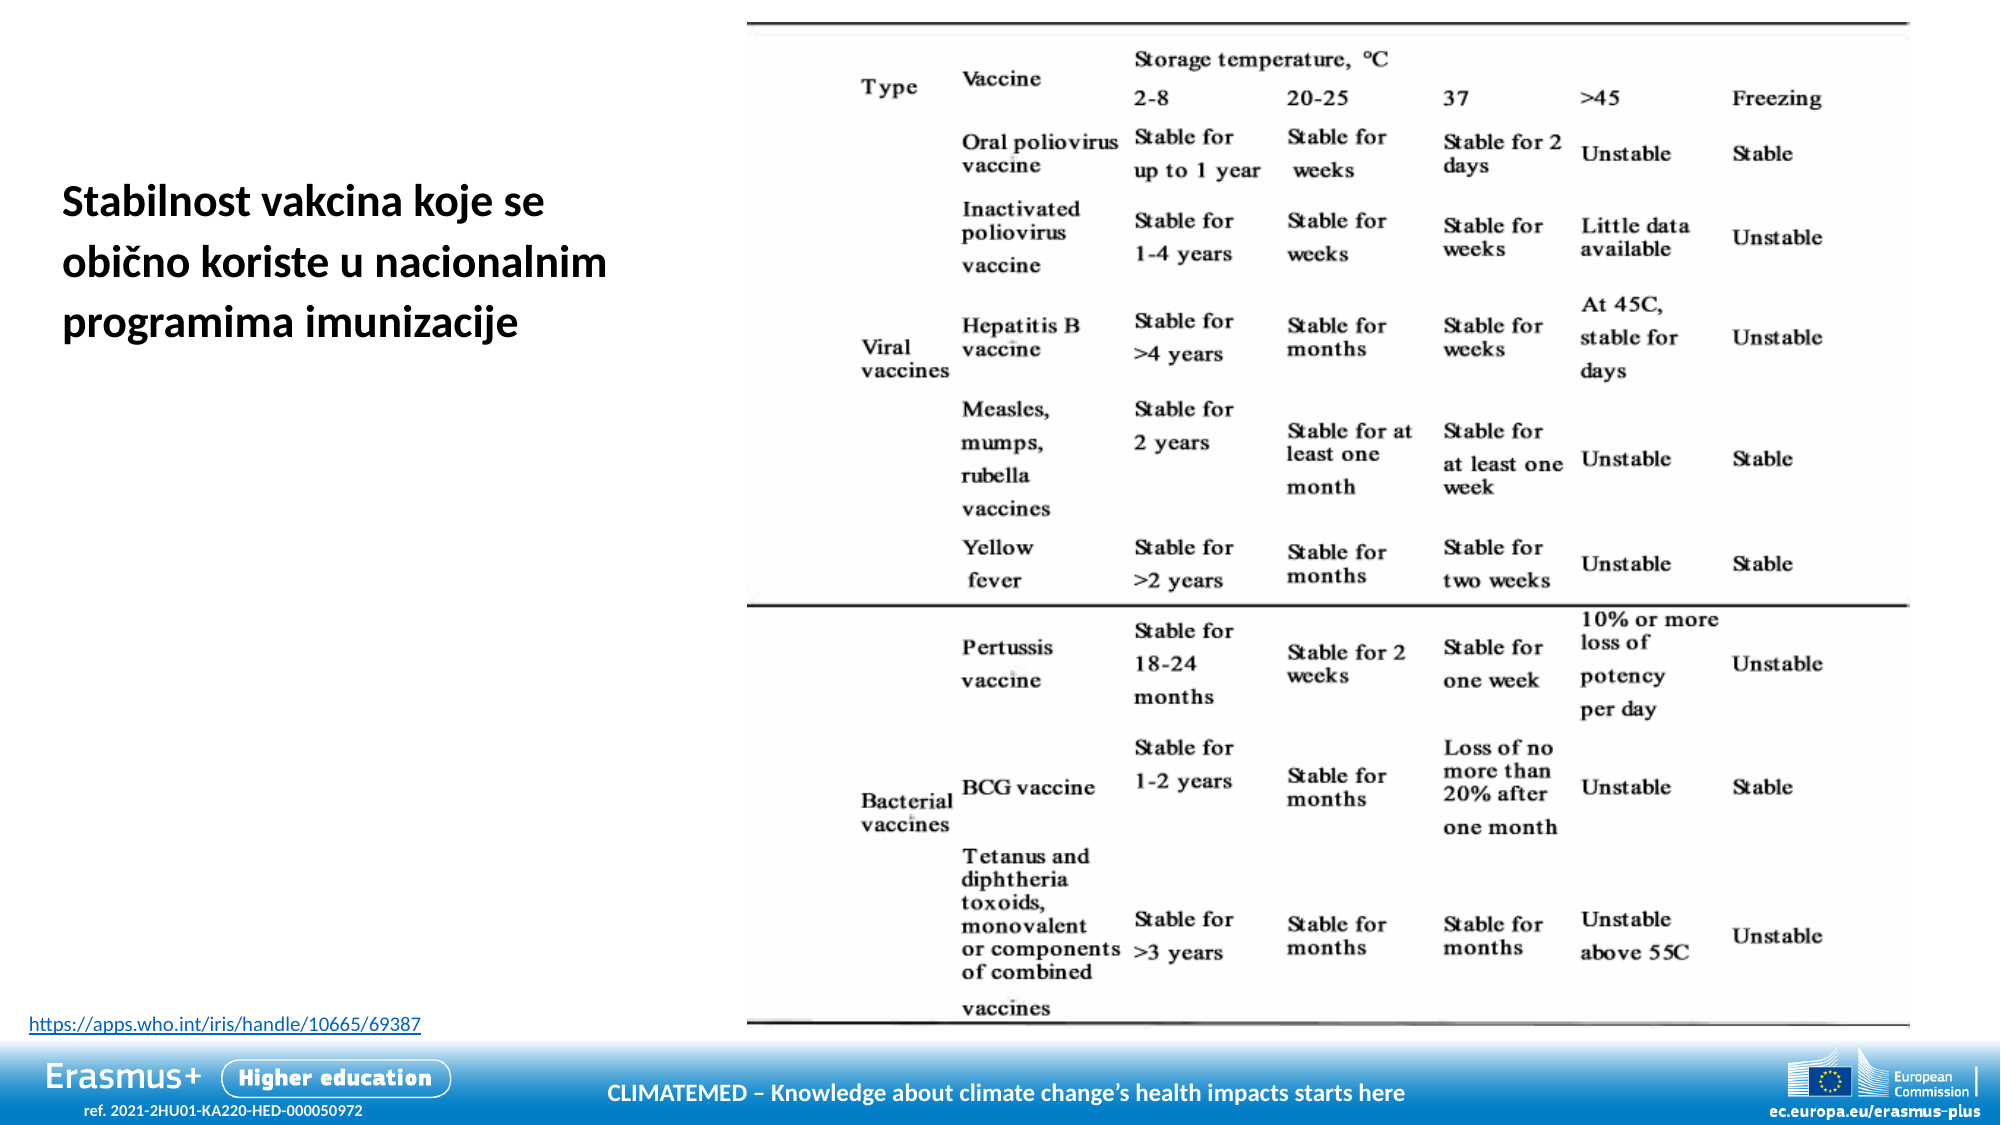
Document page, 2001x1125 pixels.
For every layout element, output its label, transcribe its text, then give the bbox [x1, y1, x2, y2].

picture [0, 22, 2000, 1125]
text_box https://apps.who.int/iris/handle/10665/69387 [14, 1003, 667, 1044]
text_box Stabilnost vakcina koje se obično koriste u nacionalnim programima imunizacije [47, 157, 694, 355]
